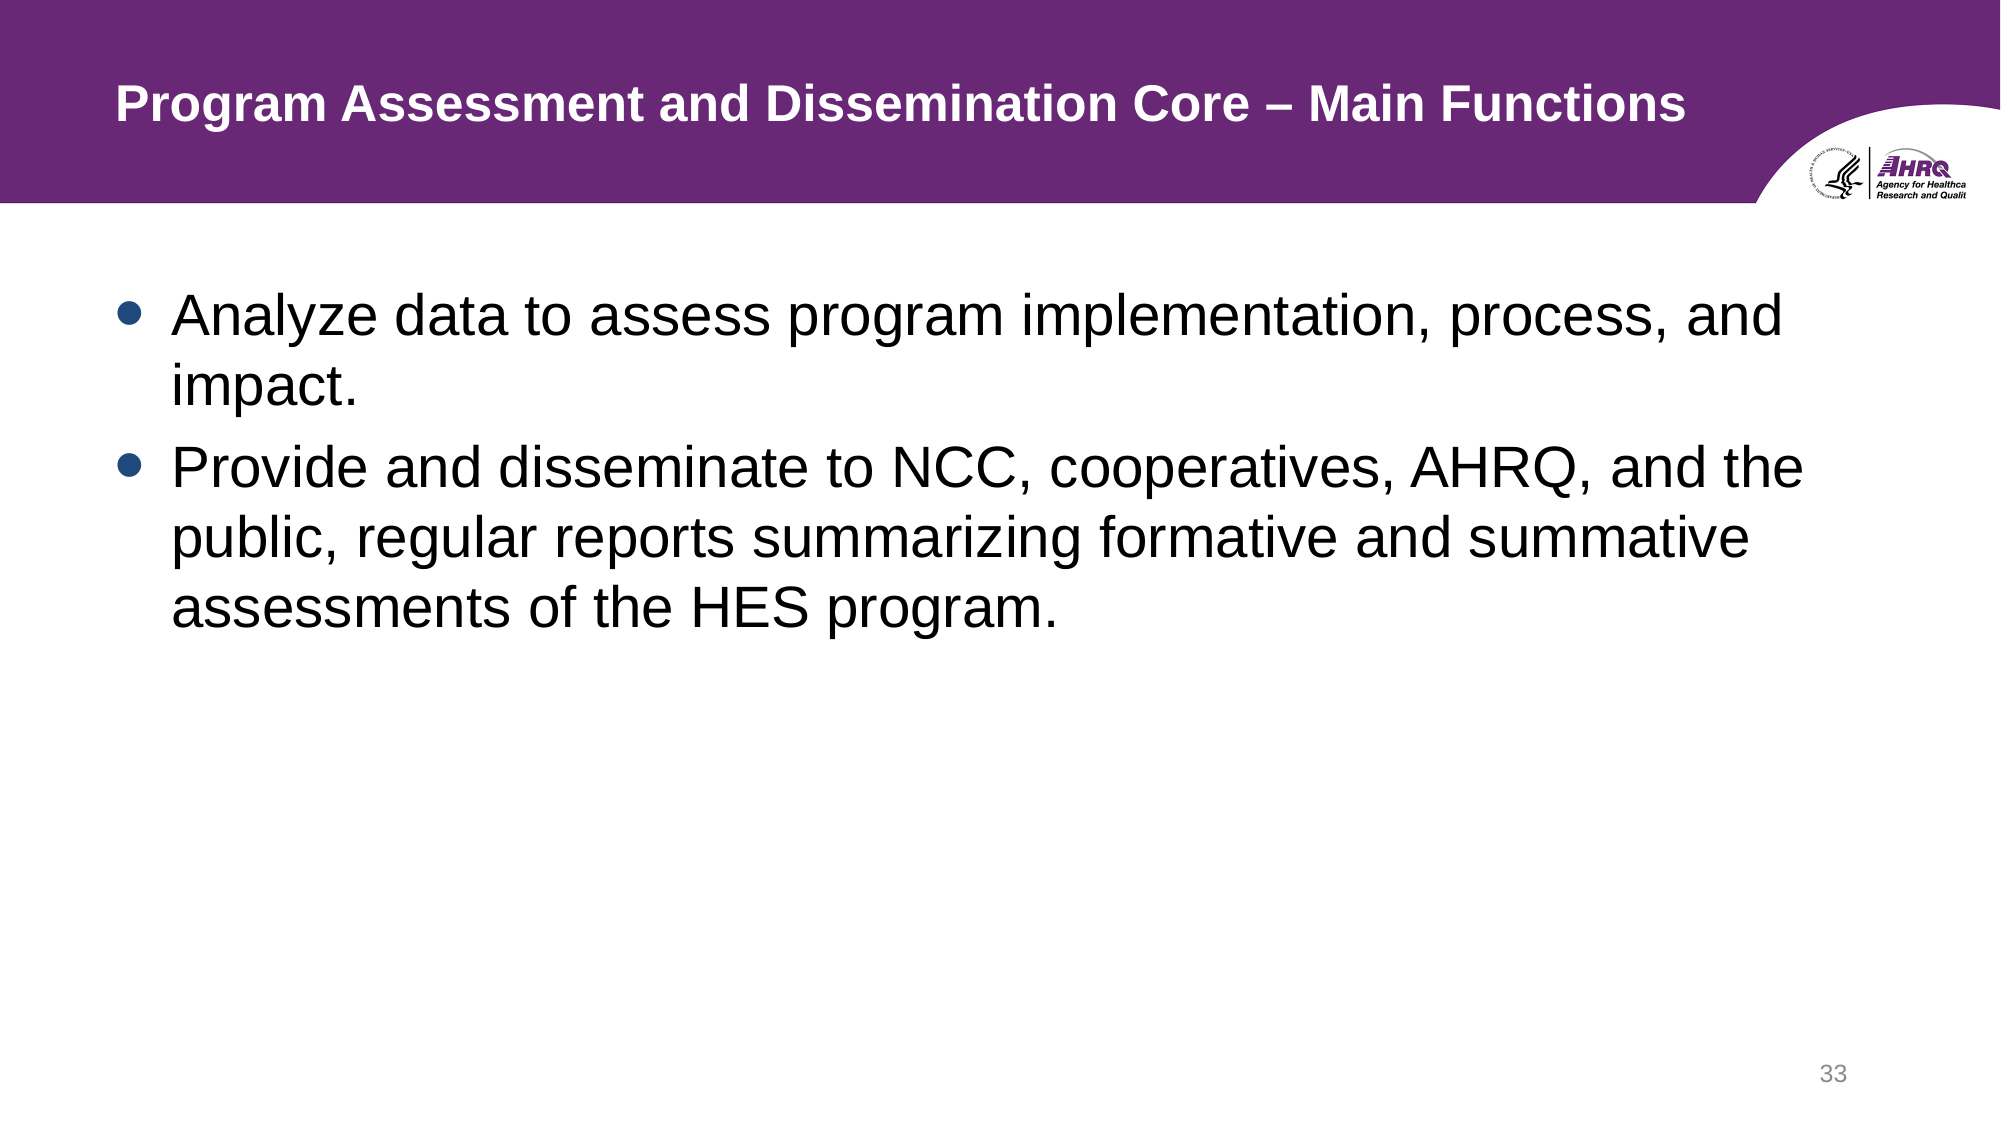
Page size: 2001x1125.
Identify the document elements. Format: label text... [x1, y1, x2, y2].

title Program Assessment and Dissemination Core – Main Functions [78, 50, 1725, 152]
list Analyze data to assess program implementation, process, and impact. Provide and disseminate to NCC, cooperatives, AHRQ, and the public, regular reports summarizing formative and summative assessments of the HES program. [99, 270, 1900, 1013]
picture [0, 0, 2001, 1125]
slide_number 33 [1412, 1042, 1863, 1103]
